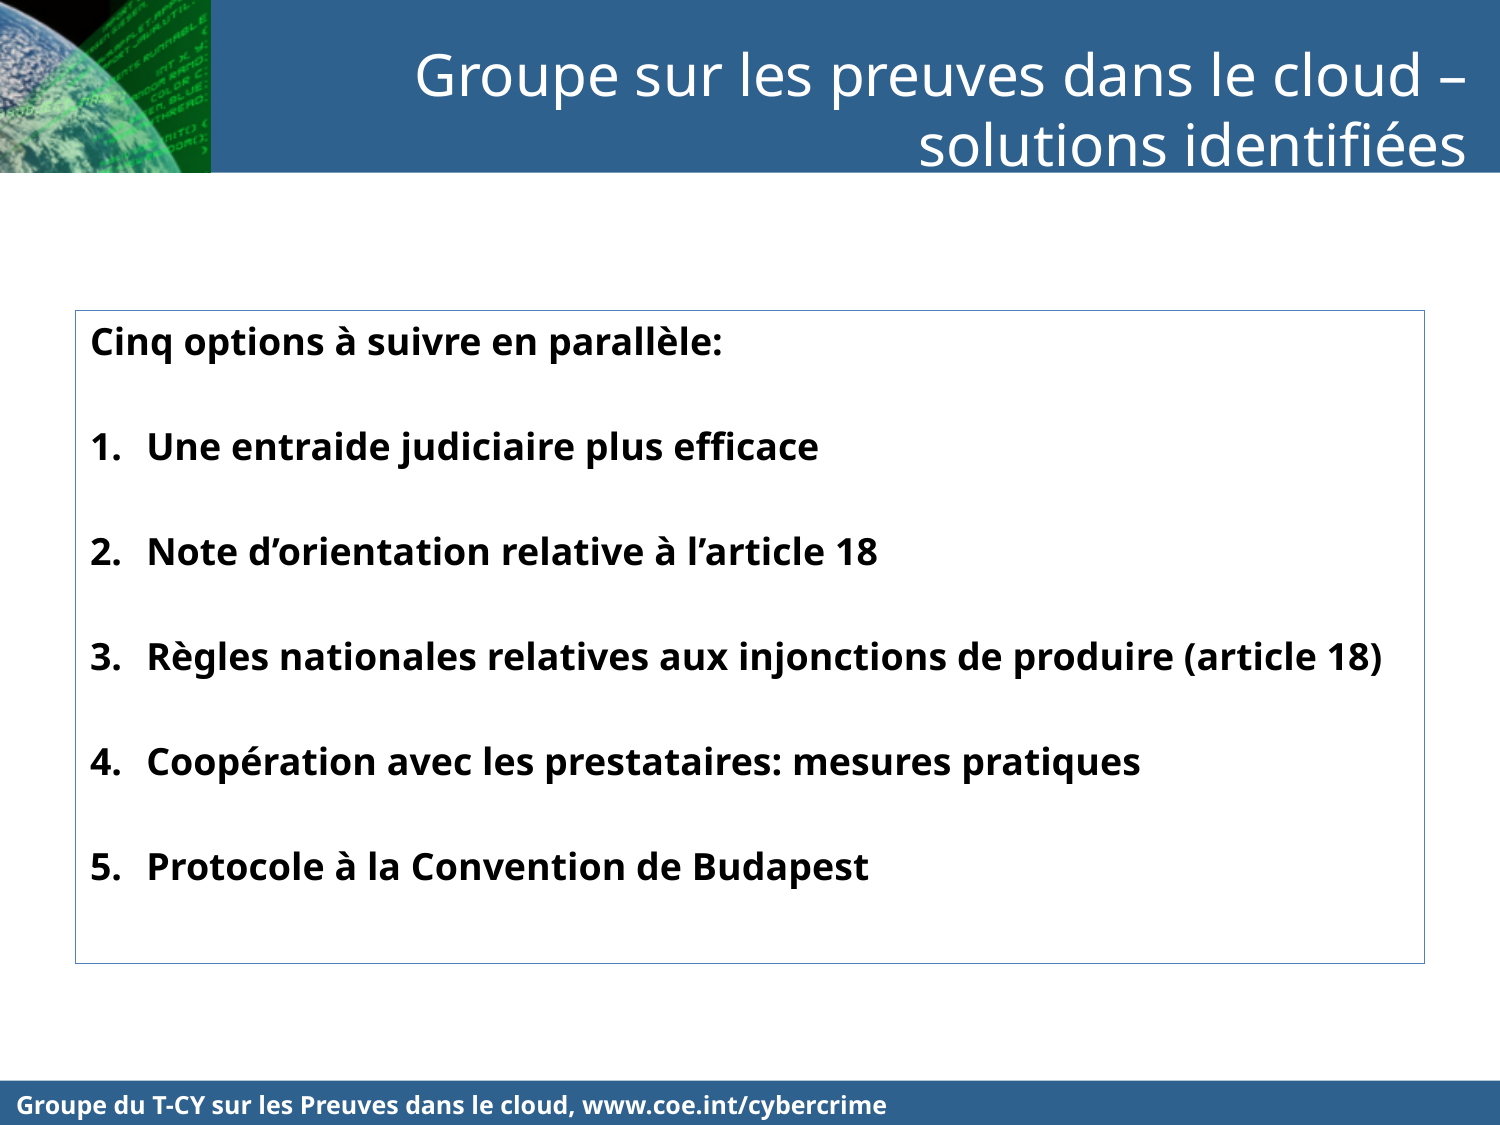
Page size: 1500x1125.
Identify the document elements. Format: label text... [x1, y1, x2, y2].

text_box Groupe du T-CY sur les Preuves dans le cloud, www.coe.int/cybercrime -21 - - [1, 1082, 1500, 1125]
text_box Groupe sur les preuves dans le cloud – solutions identifiées [230, 31, 1483, 186]
text_box [214, 0, 1500, 175]
text_box [0, 1079, 1500, 1125]
list Cinq options à suivre en parallèle: Une entraide judiciaire plus efficace Note d’orientation relative à l’article 18 Règles nationales relatives aux injonctions de produire (article 18) Coopération avec les prestataires: mesures pratiques Protocole à la Convention de Budapest [75, 310, 1425, 964]
picture [0, 0, 212, 173]
